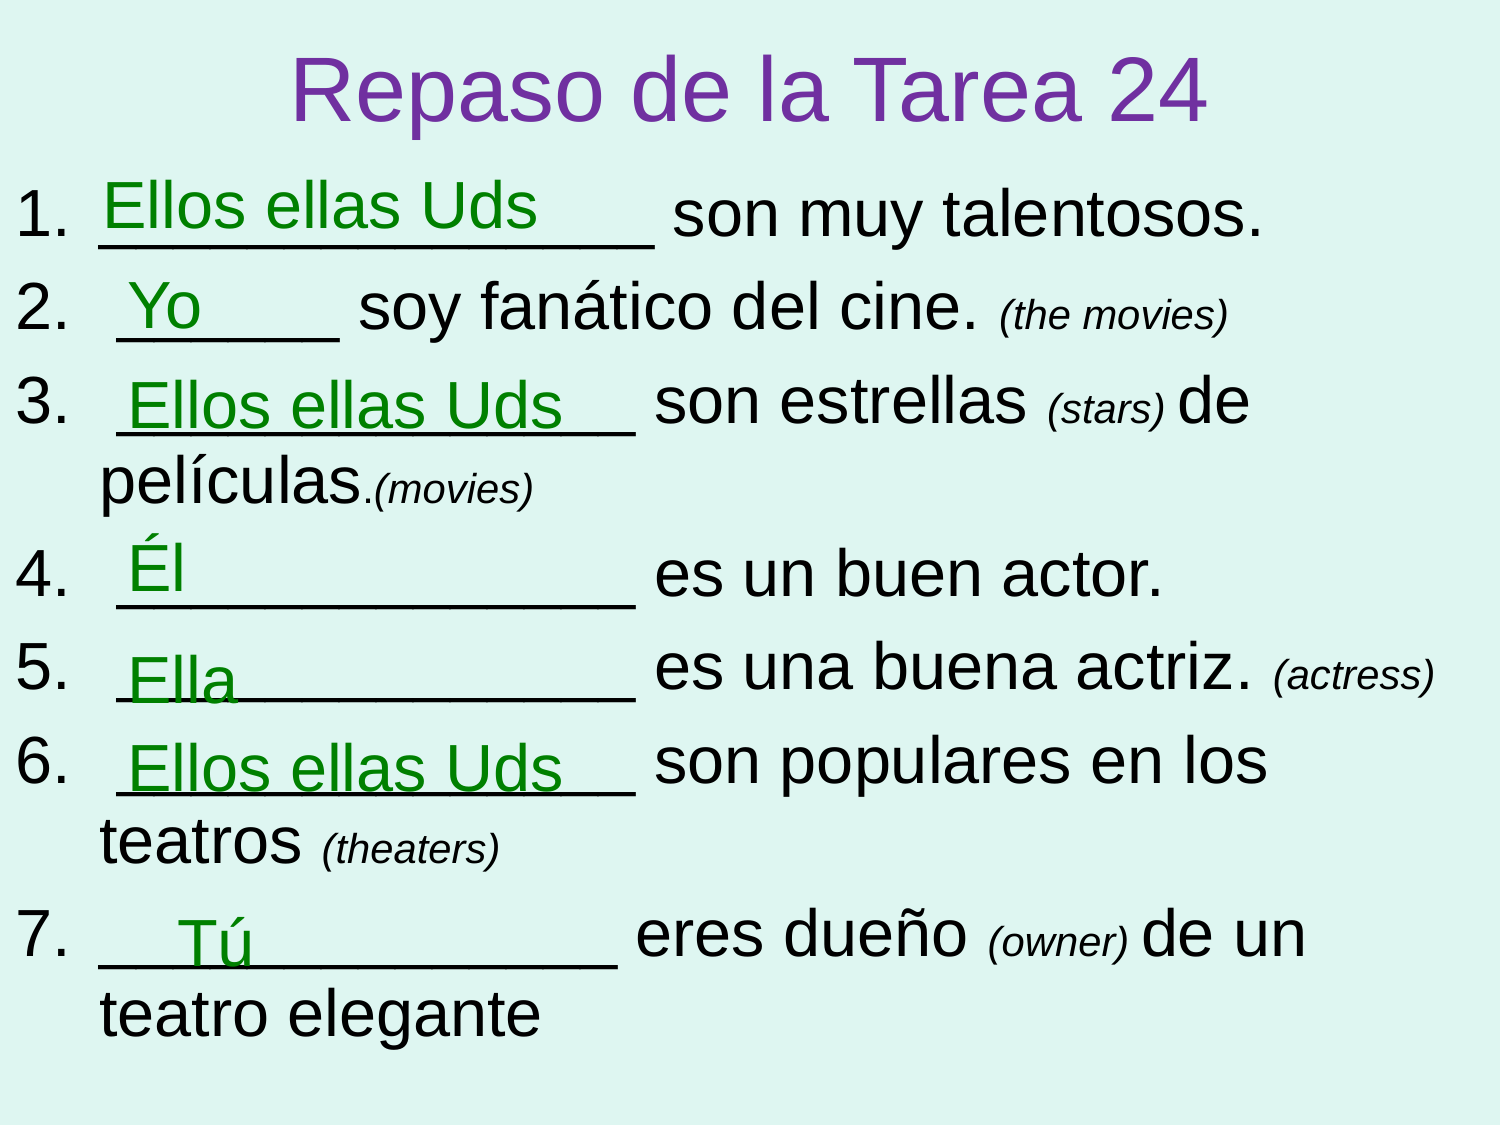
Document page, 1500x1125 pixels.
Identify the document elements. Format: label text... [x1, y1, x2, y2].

title Repaso de la Tarea 24 [75, 12, 1425, 158]
list _______________ son muy talentosos. ______ soy fanático del cine. (the movies) ______________ son estrellas (stars) de películas.(movies) ______________ es un buen actor. ______________ es una buena actriz. (actress) ______________ son populares en los teatros (theaters) ______________ eres dueño (owner) de un teatro elegante [0, 162, 1500, 1088]
text_box Ella [112, 629, 625, 717]
text_box Ellos ellas Uds [112, 354, 625, 450]
text_box Tú [162, 892, 500, 988]
text_box Ellos ellas Uds [112, 717, 625, 813]
text_box Ellos ellas Uds [87, 154, 600, 250]
text_box Yo [112, 254, 625, 350]
text_box Él [112, 517, 625, 613]
